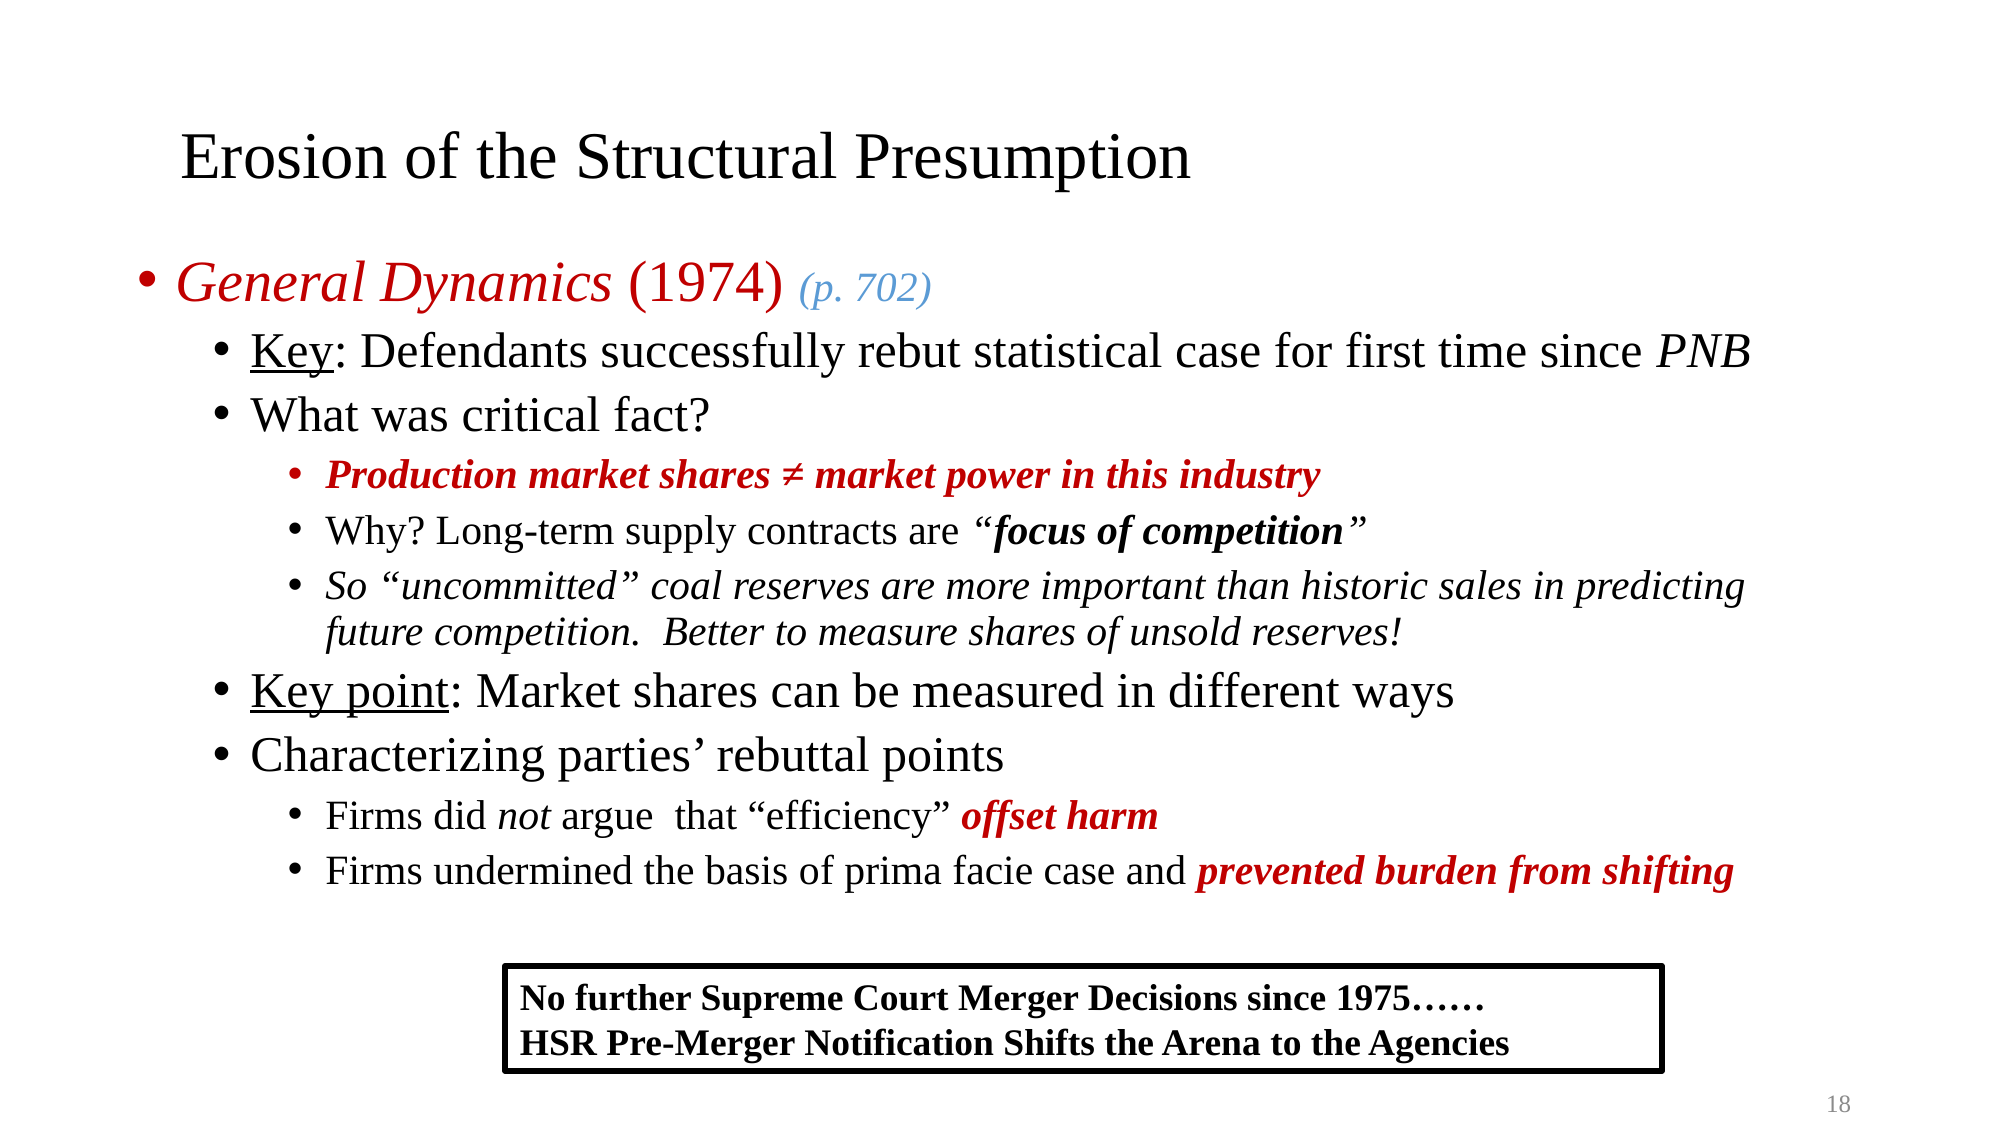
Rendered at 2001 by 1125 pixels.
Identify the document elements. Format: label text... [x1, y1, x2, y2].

slide_number 18 [1415, 1072, 1866, 1125]
text_box No further Supreme Court Merger Decisions since 1975…… HSR Pre-Merger Notification Shifts the Arena to the Agencies [505, 966, 1662, 1071]
title Erosion of the Structural Presumption [165, 83, 1563, 231]
list General Dynamics (1974) (p. 702) Key: Defendants successfully rebut statistical case for first time since PNB What was critical fact? Production market shares ≠ market power in this industry Why? Long-term supply contracts are “focus of competition” So “uncommitted” coal reserves are more important than historic sales in predicting future competition. Better to measure shares of unsold reserves! Key point: Market shares can be measured in different ways Characterizing parties’ rebuttal points Firms did not argue that “efficiency” offset harm Firms undermined the basis of prima facie case and prevented burden from shifting [123, 243, 1793, 967]
